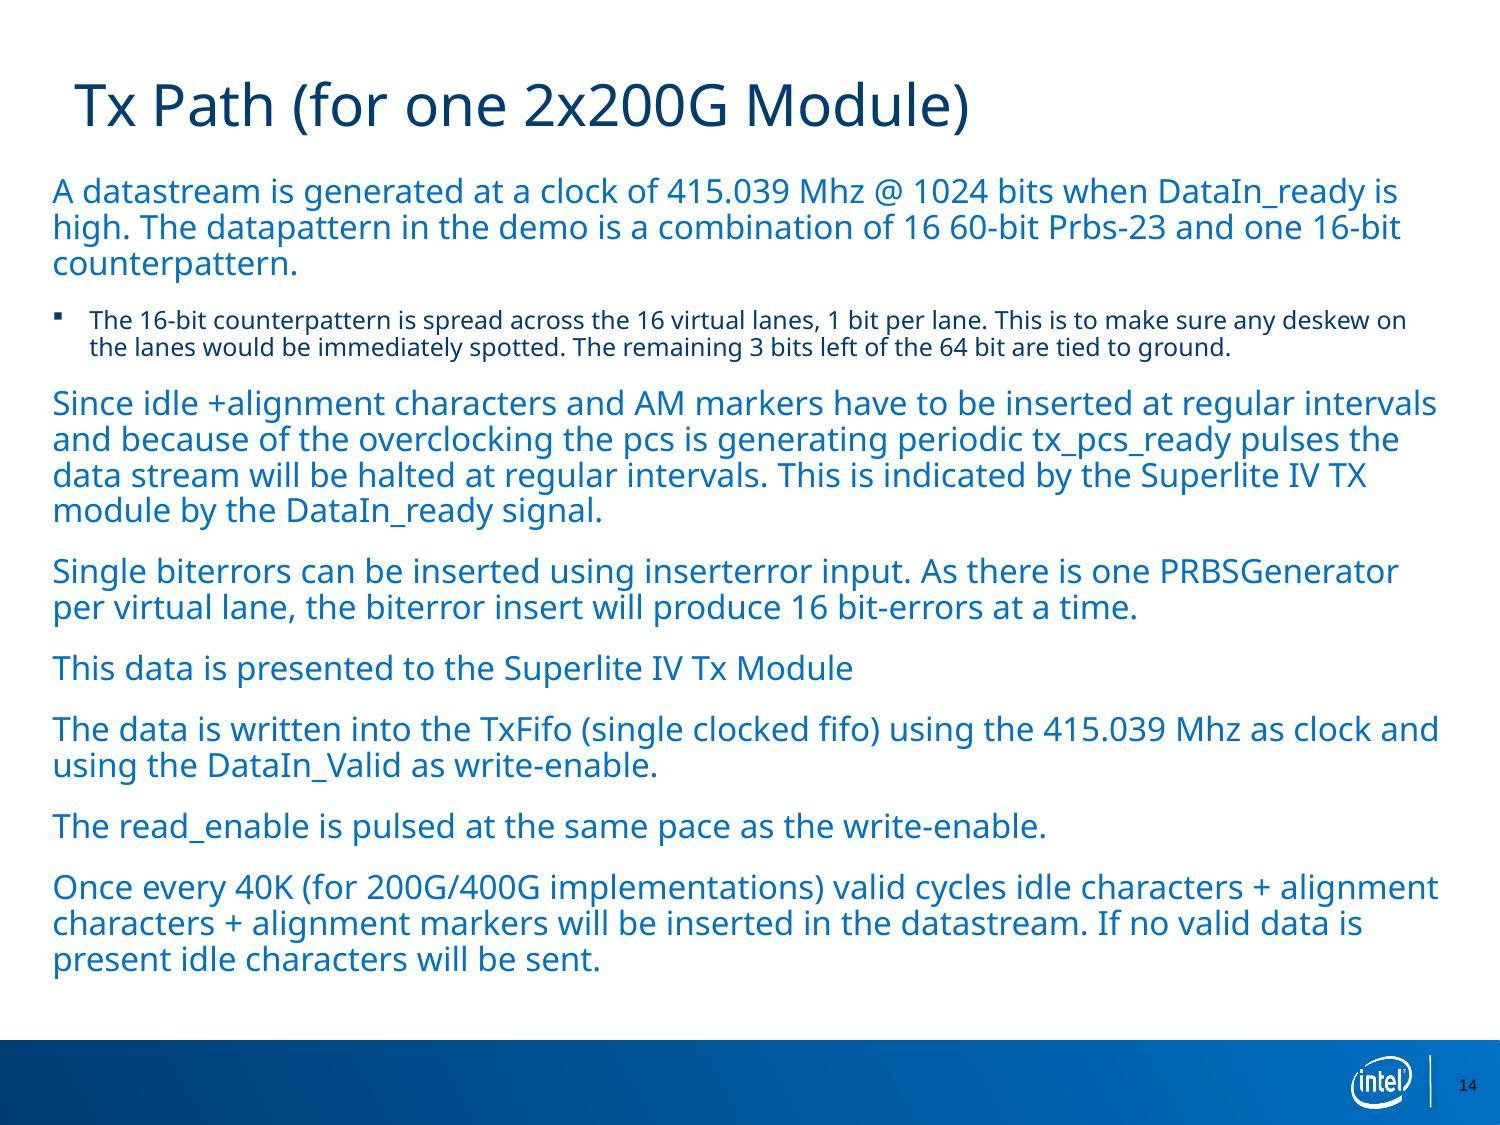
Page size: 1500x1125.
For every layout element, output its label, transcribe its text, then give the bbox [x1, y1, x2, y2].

slide_number 14 [1127, 1055, 1478, 1116]
title Tx Path (for one 2x200G Module) [74, 67, 1425, 174]
list A datastream is generated at a clock of 415.039 Mhz @ 1024 bits when DataIn_ready is high. The datapattern in the demo is a combination of 16 60-bit Prbs-23 and one 16-bit counterpattern. The 16-bit counterpattern is spread across the 16 virtual lanes, 1 bit per lane. This is to make sure any deskew on the lanes would be immediately spotted. The remaining 3 bits left of the 64 bit are tied to ground. Since idle +alignment characters and AM markers have to be inserted at regular intervals and because of the overclocking the pcs is generating periodic tx_pcs_ready pulses the data stream will be halted at regular intervals. This is indicated by the Superlite IV TX module by the DataIn_ready signal. Single biterrors can be inserted using inserterror input. As there is one PRBSGenerator per virtual lane, the biterror insert will produce 16 bit-errors at a time. This data is presented to the Superlite IV Tx Module The data is written into the TxFifo (single clocked fifo) using the 415.039 Mhz as clock and using the DataIn_Valid as write-enable. The read_enable is pulsed at the same pace as the write-enable. Once every 40K (for 200G/400G implementations) valid cycles idle characters + alignment characters + alignment markers will be inserted in the datastream. If no valid data is present idle characters will be sent. [52, 174, 1448, 1000]
